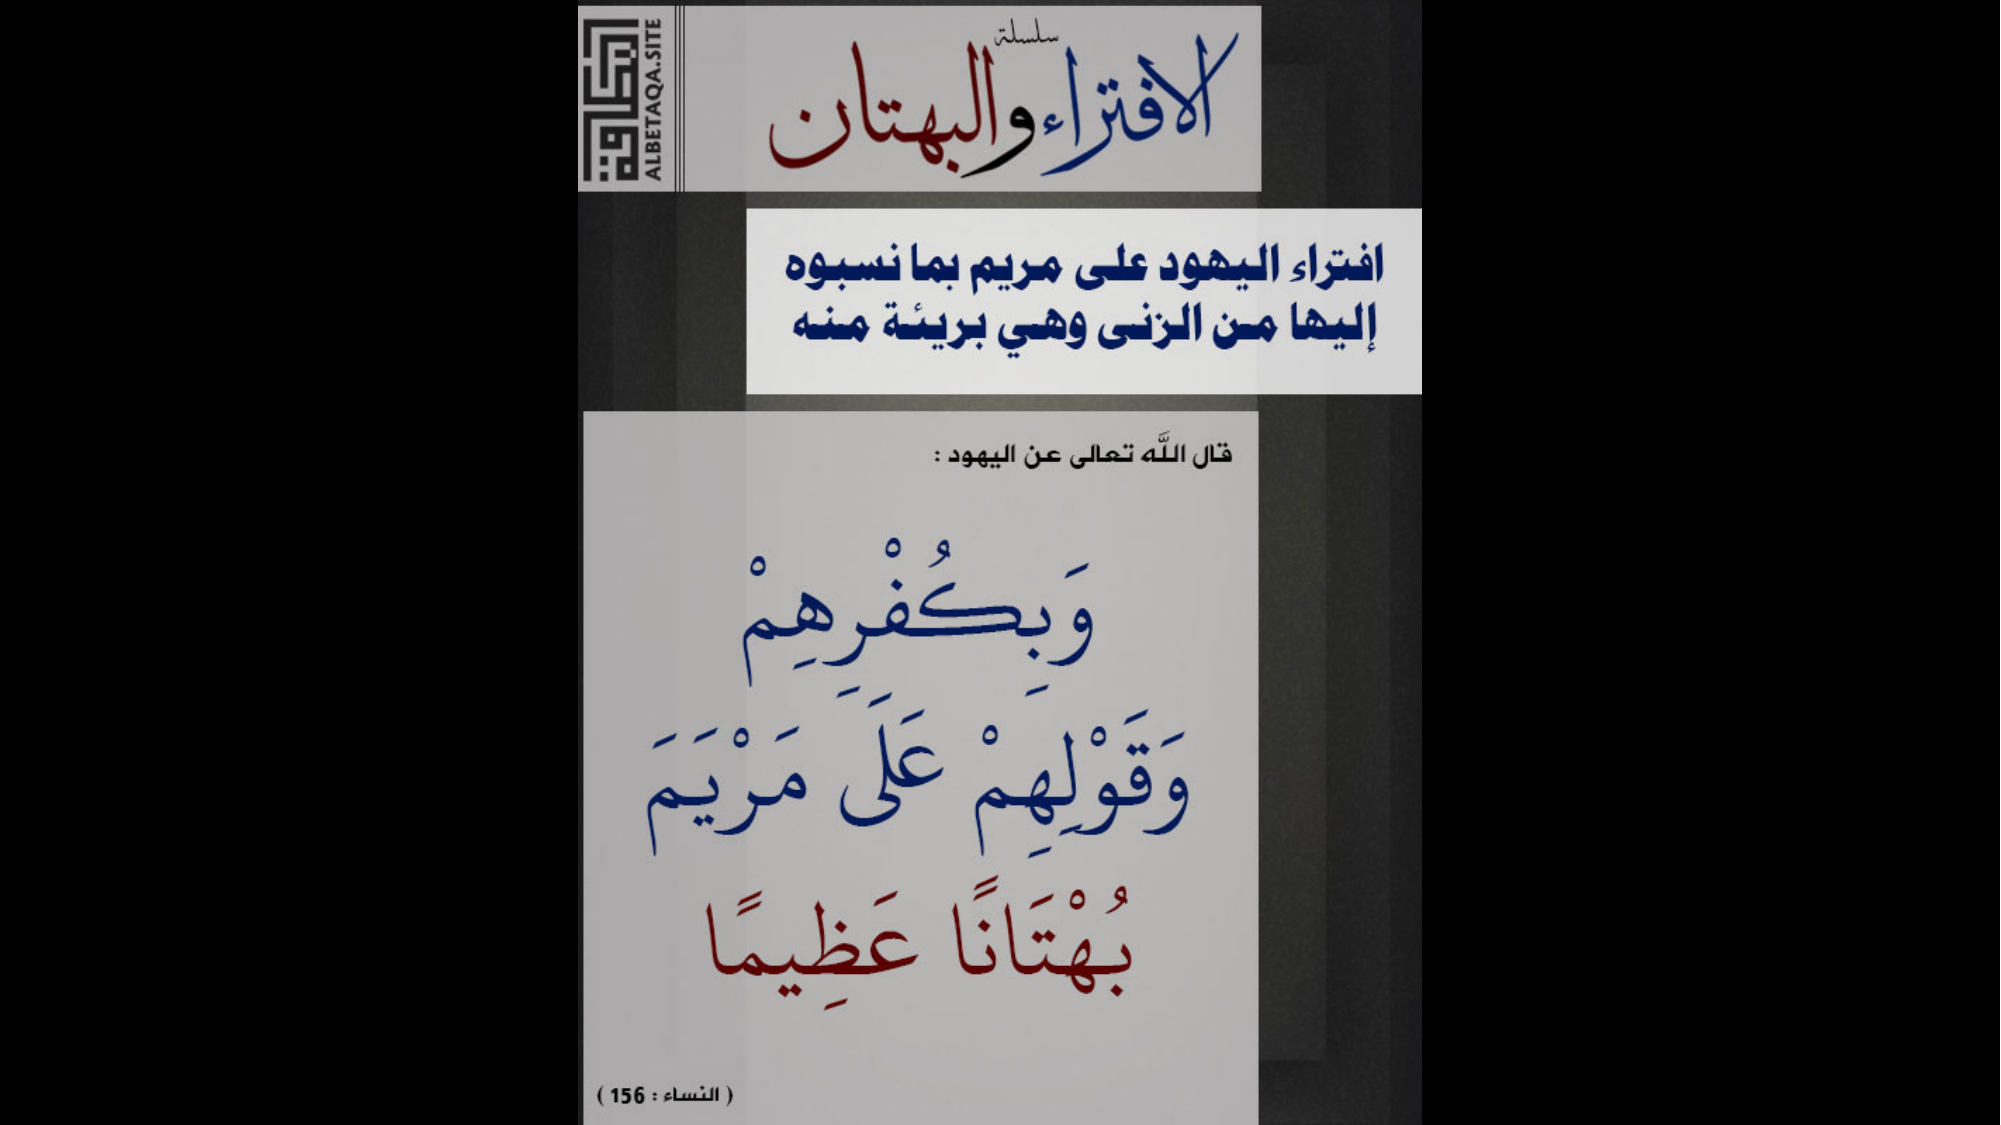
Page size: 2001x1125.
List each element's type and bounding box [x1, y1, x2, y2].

picture [578, 0, 1422, 1125]
